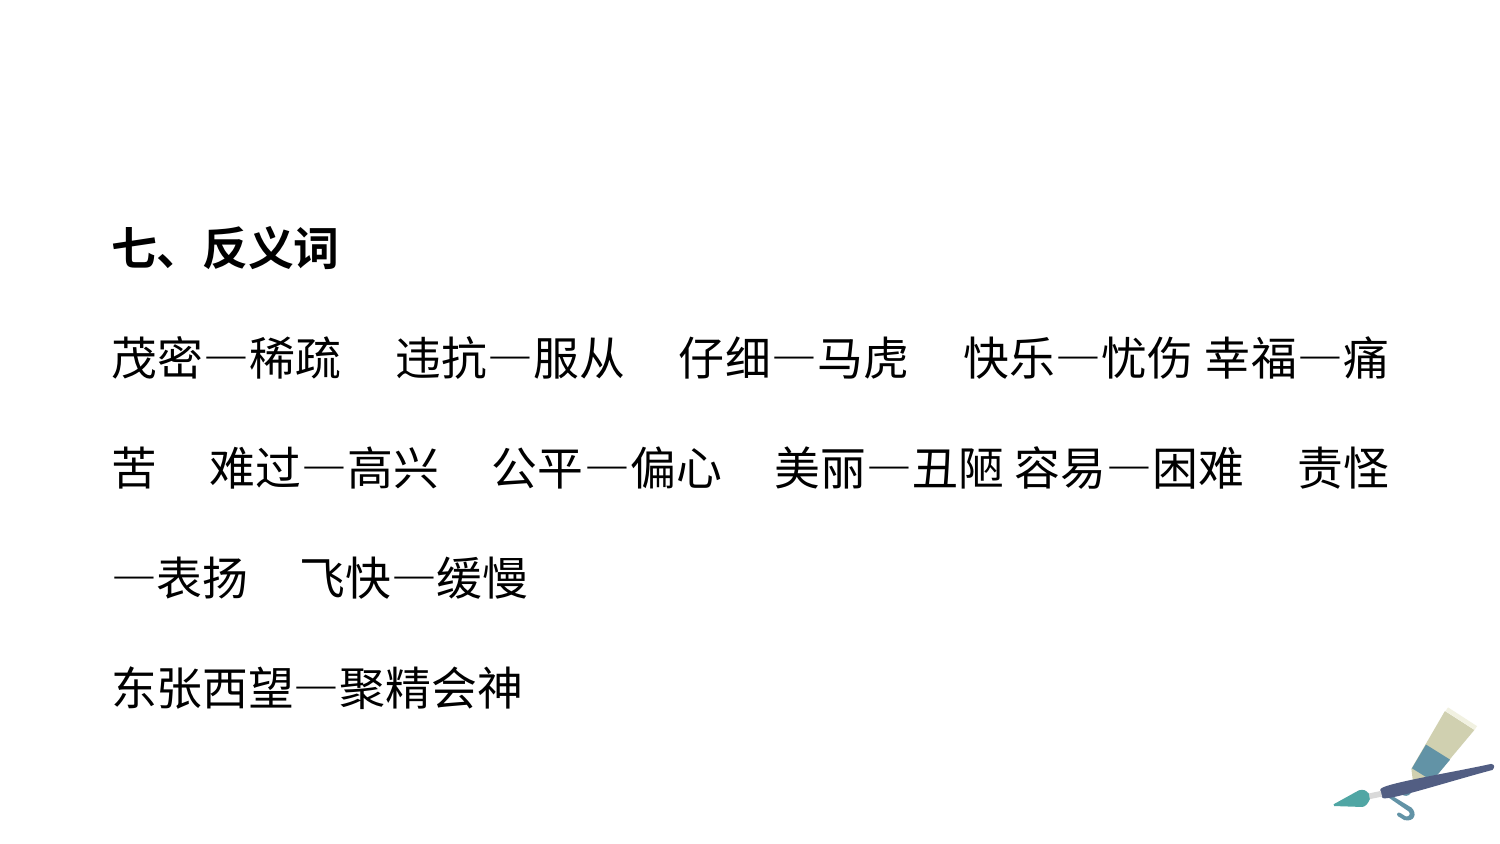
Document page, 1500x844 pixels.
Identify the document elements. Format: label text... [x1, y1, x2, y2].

text_box 七、反义词 茂密—稀疏 违抗—服从 仔细—马虎 快乐—忧伤 幸福—痛苦 难过—高兴 公平—偏心 美丽—丑陋 容易—困难 责怪—表扬 飞快—缓慢 东张西望—聚精会神 [96, 157, 1404, 722]
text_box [1358, 708, 1481, 844]
